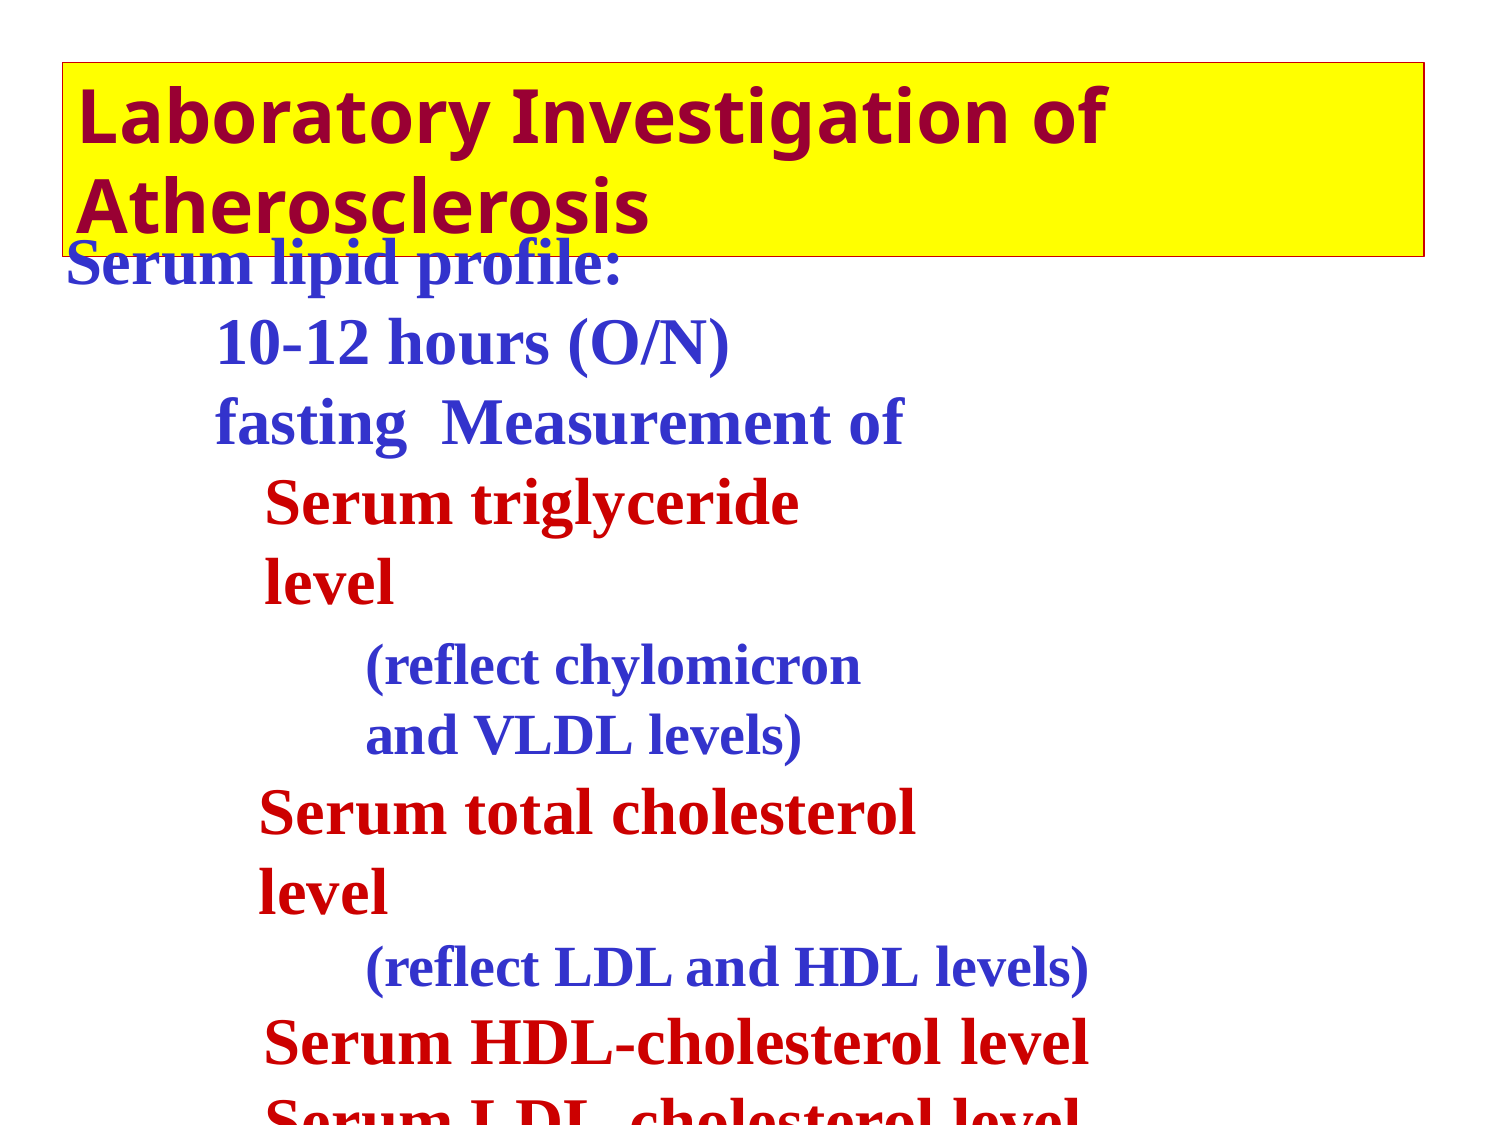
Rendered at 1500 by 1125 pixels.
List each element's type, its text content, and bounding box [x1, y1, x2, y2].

title Laboratory Investigation of Atherosclerosis [62, 62, 1425, 257]
text_box Serum lipid profile: 10-12 hours (O/N) fasting Measurement of Serum triglyceride level (reflect chylomicron and VLDL levels) Serum total cholesterol level (reflect LDL and HDL levels) Serum HDL-cholesterol level Serum LDL-cholesterol level Others, Serum lipoprotein electrophoresis Serum apoprotein levels e.g., apo-B [62, 217, 1320, 1125]
